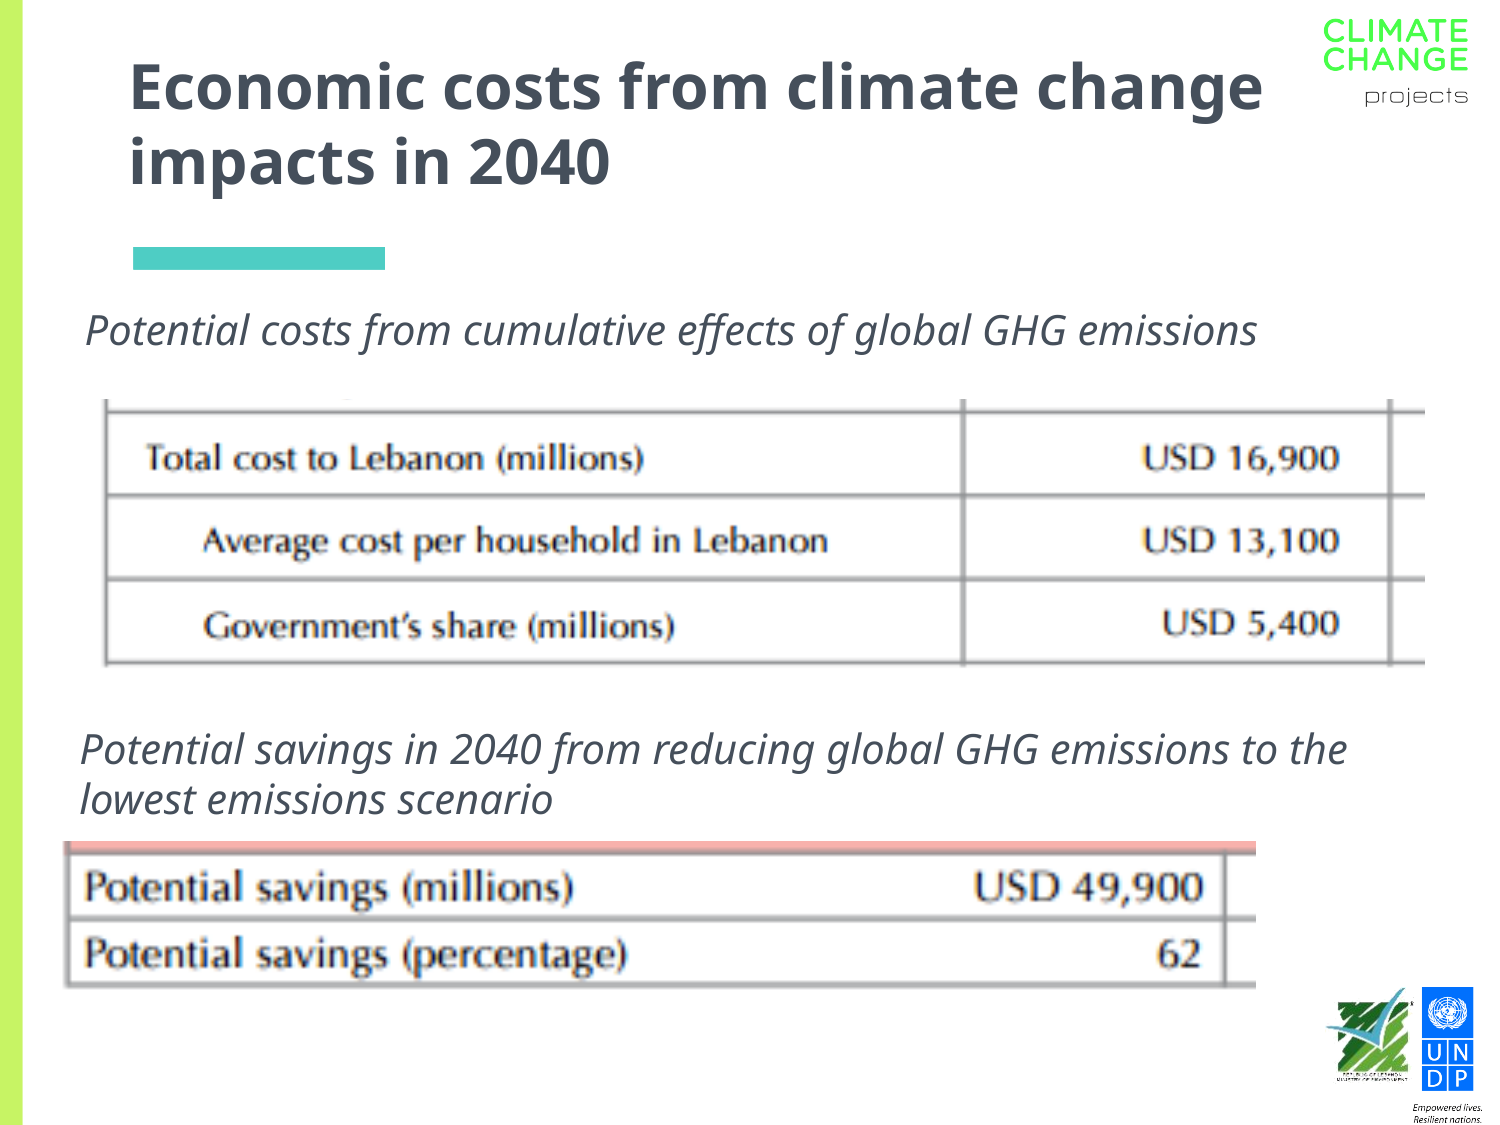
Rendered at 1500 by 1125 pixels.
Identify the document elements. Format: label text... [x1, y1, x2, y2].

text_box Potential costs from cumulative effects of global GHG emissions [69, 287, 1486, 369]
picture [1325, 987, 1482, 1123]
text_box Potential savings in 2040 from reducing global GHG emissions to the lowest emissions scenario [64, 755, 1481, 838]
title Economic costs from climate change impacts in 2040 [113, 0, 1387, 212]
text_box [44, 399, 1426, 676]
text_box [44, 841, 1257, 1001]
picture [1387, 0, 1482, 122]
